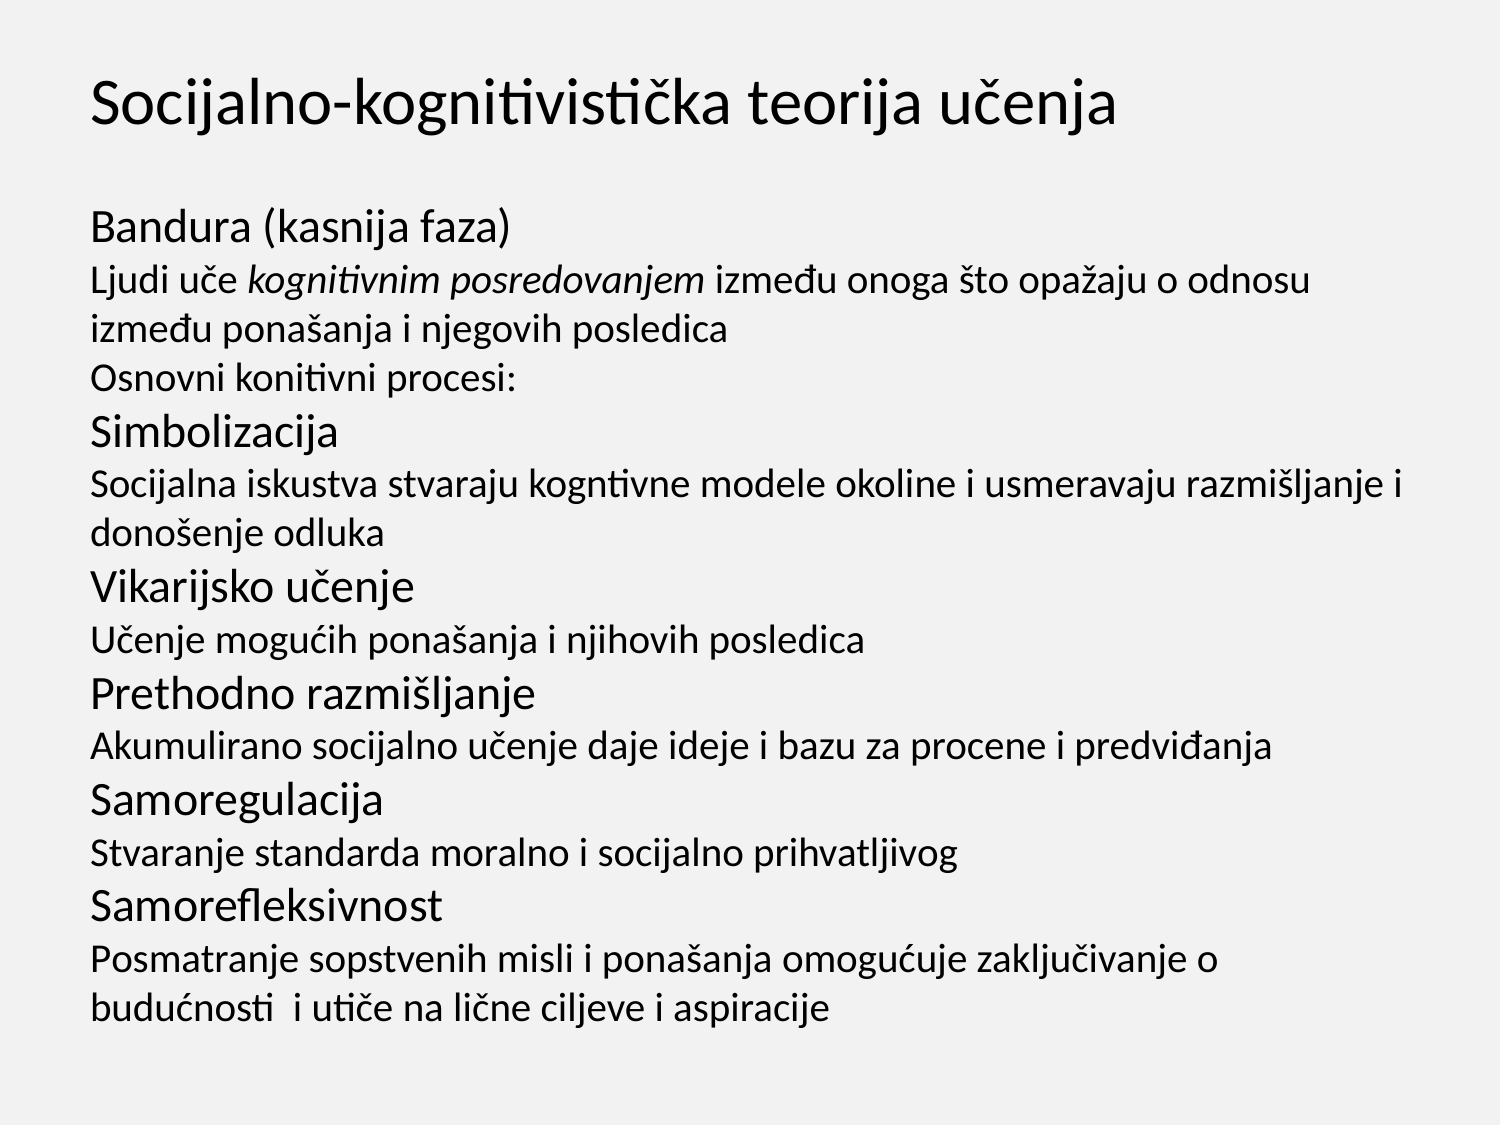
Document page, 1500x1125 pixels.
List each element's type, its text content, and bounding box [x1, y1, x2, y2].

list Bandura (kasnija faza) Ljudi uče kognitivnim posredovanjem između onoga što opažaju o odnosu između ponašanja i njegovih posledica Osnovni konitivni procesi: Simbolizacija Socijalna iskustva stvaraju kogntivne modele okoline i usmeravaju razmišljanje i donošenje odluka Vikarijsko učenje Učenje mogućih ponašanja i njihovih posledica Prethodno razmišljanje Akumulirano socijalno učenje daje ideje i bazu za procene i predviđanja Samoregulacija Stvaranje standarda moralno i socijalno prihvatljivog Samorefleksivnost Posmatranje sopstvenih misli i ponašanja omogućuje zaključivanje o budućnosti i utiče na lične ciljeve i aspiracije [75, 187, 1425, 1038]
title Socijalno-kognitivistička teorija učenja [75, 45, 1425, 150]
